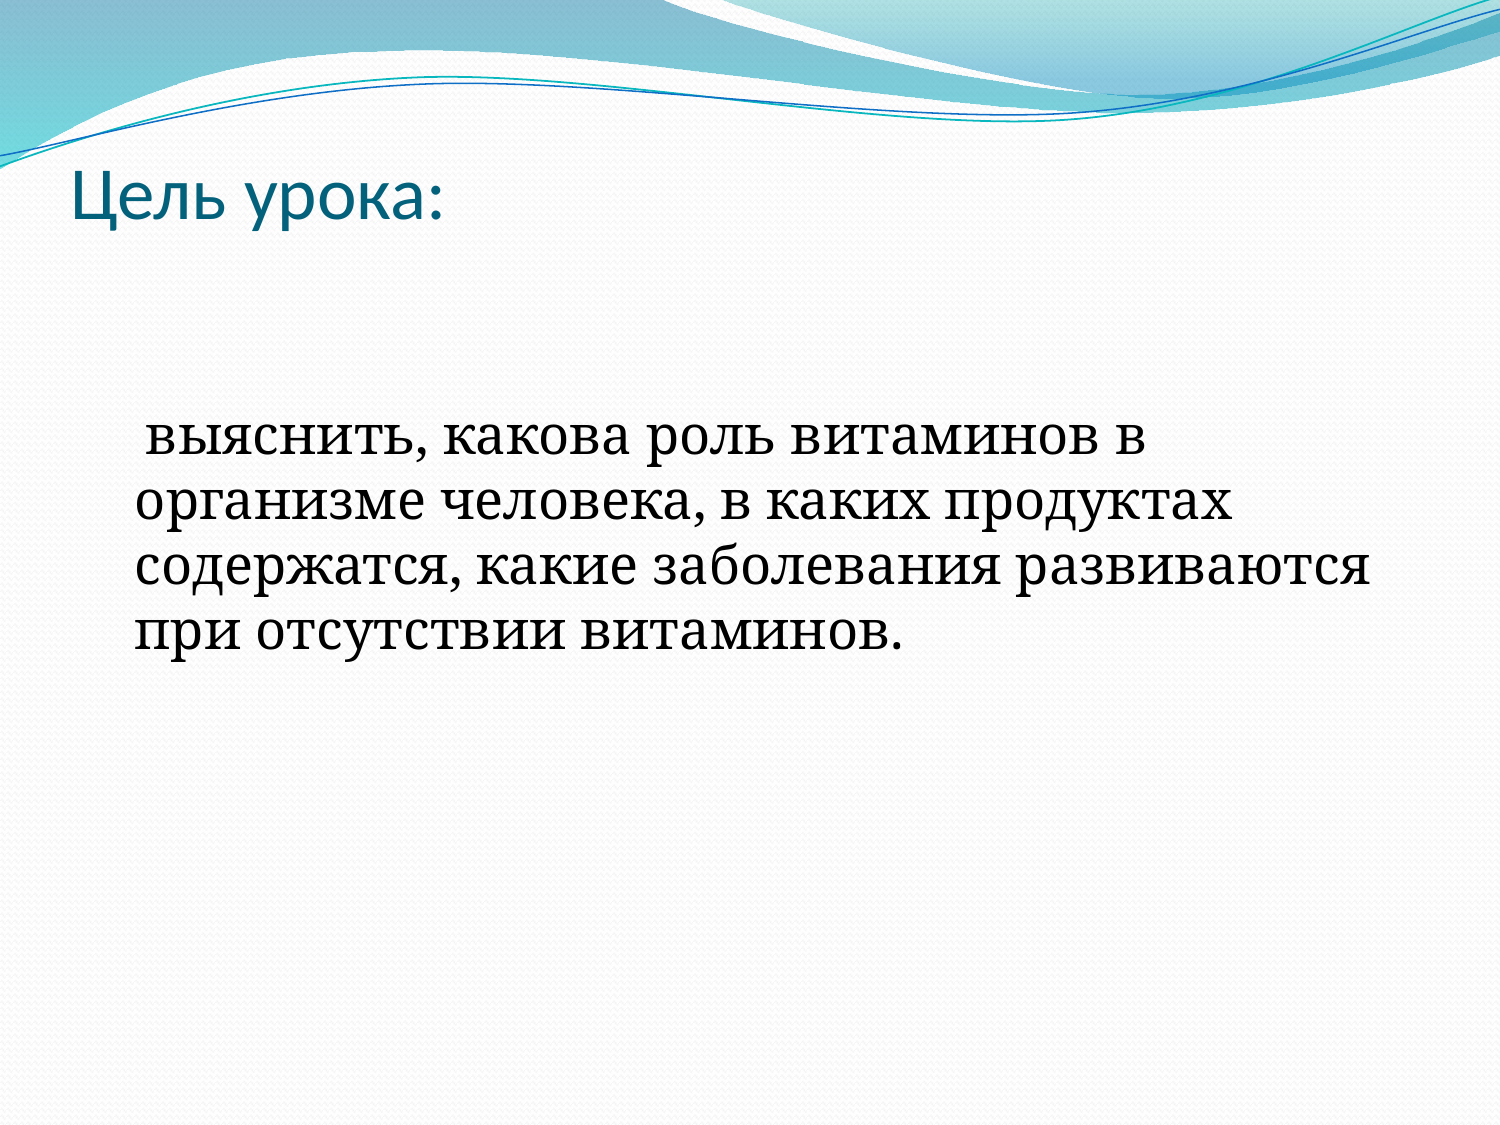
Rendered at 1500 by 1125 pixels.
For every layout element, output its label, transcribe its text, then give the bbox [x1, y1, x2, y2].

list выяснить, какова роль витаминов в организме человека, в каких продуктах содержатся, какие заболевания развиваются при отсутствии витаминов. [75, 317, 1425, 1038]
title Цель урока: [70, 46, 1421, 235]
